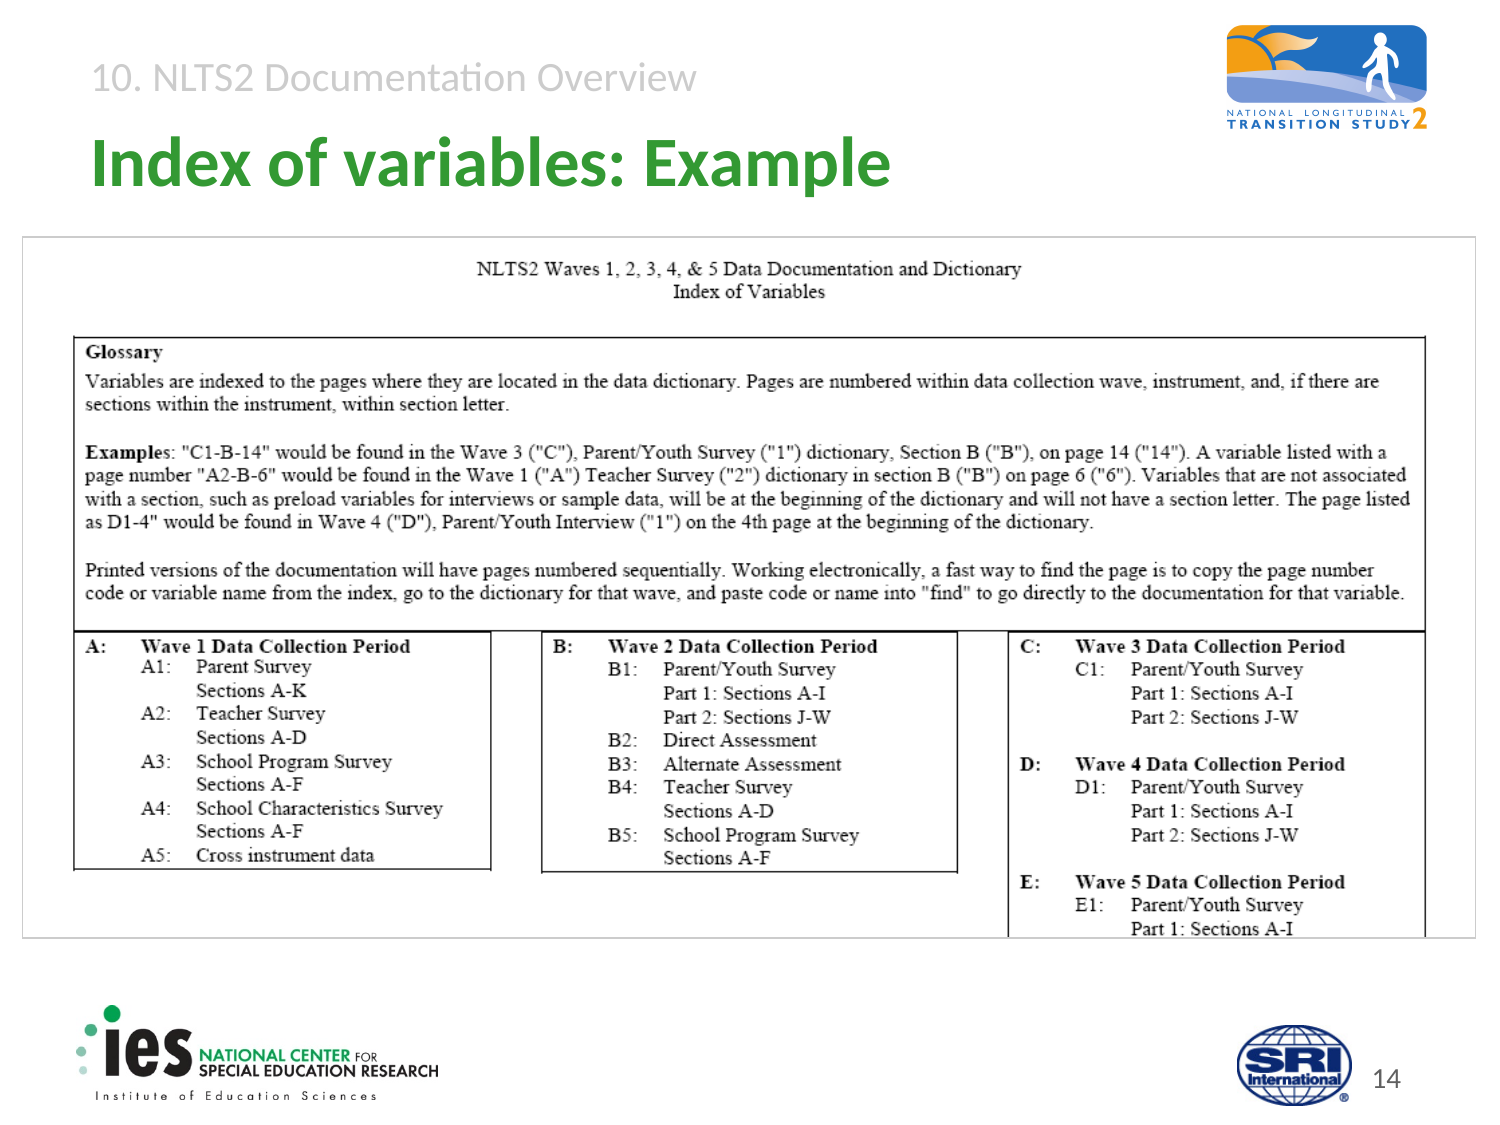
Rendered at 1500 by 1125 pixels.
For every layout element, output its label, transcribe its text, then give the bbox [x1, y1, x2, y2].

slide_number 13 [1312, 1051, 1417, 1125]
picture [1237, 1025, 1352, 1106]
picture [76, 1005, 438, 1100]
text_box [0, 0, 1500, 75]
title Index of variables: Example [74, 90, 1426, 226]
picture [22, 237, 1476, 938]
